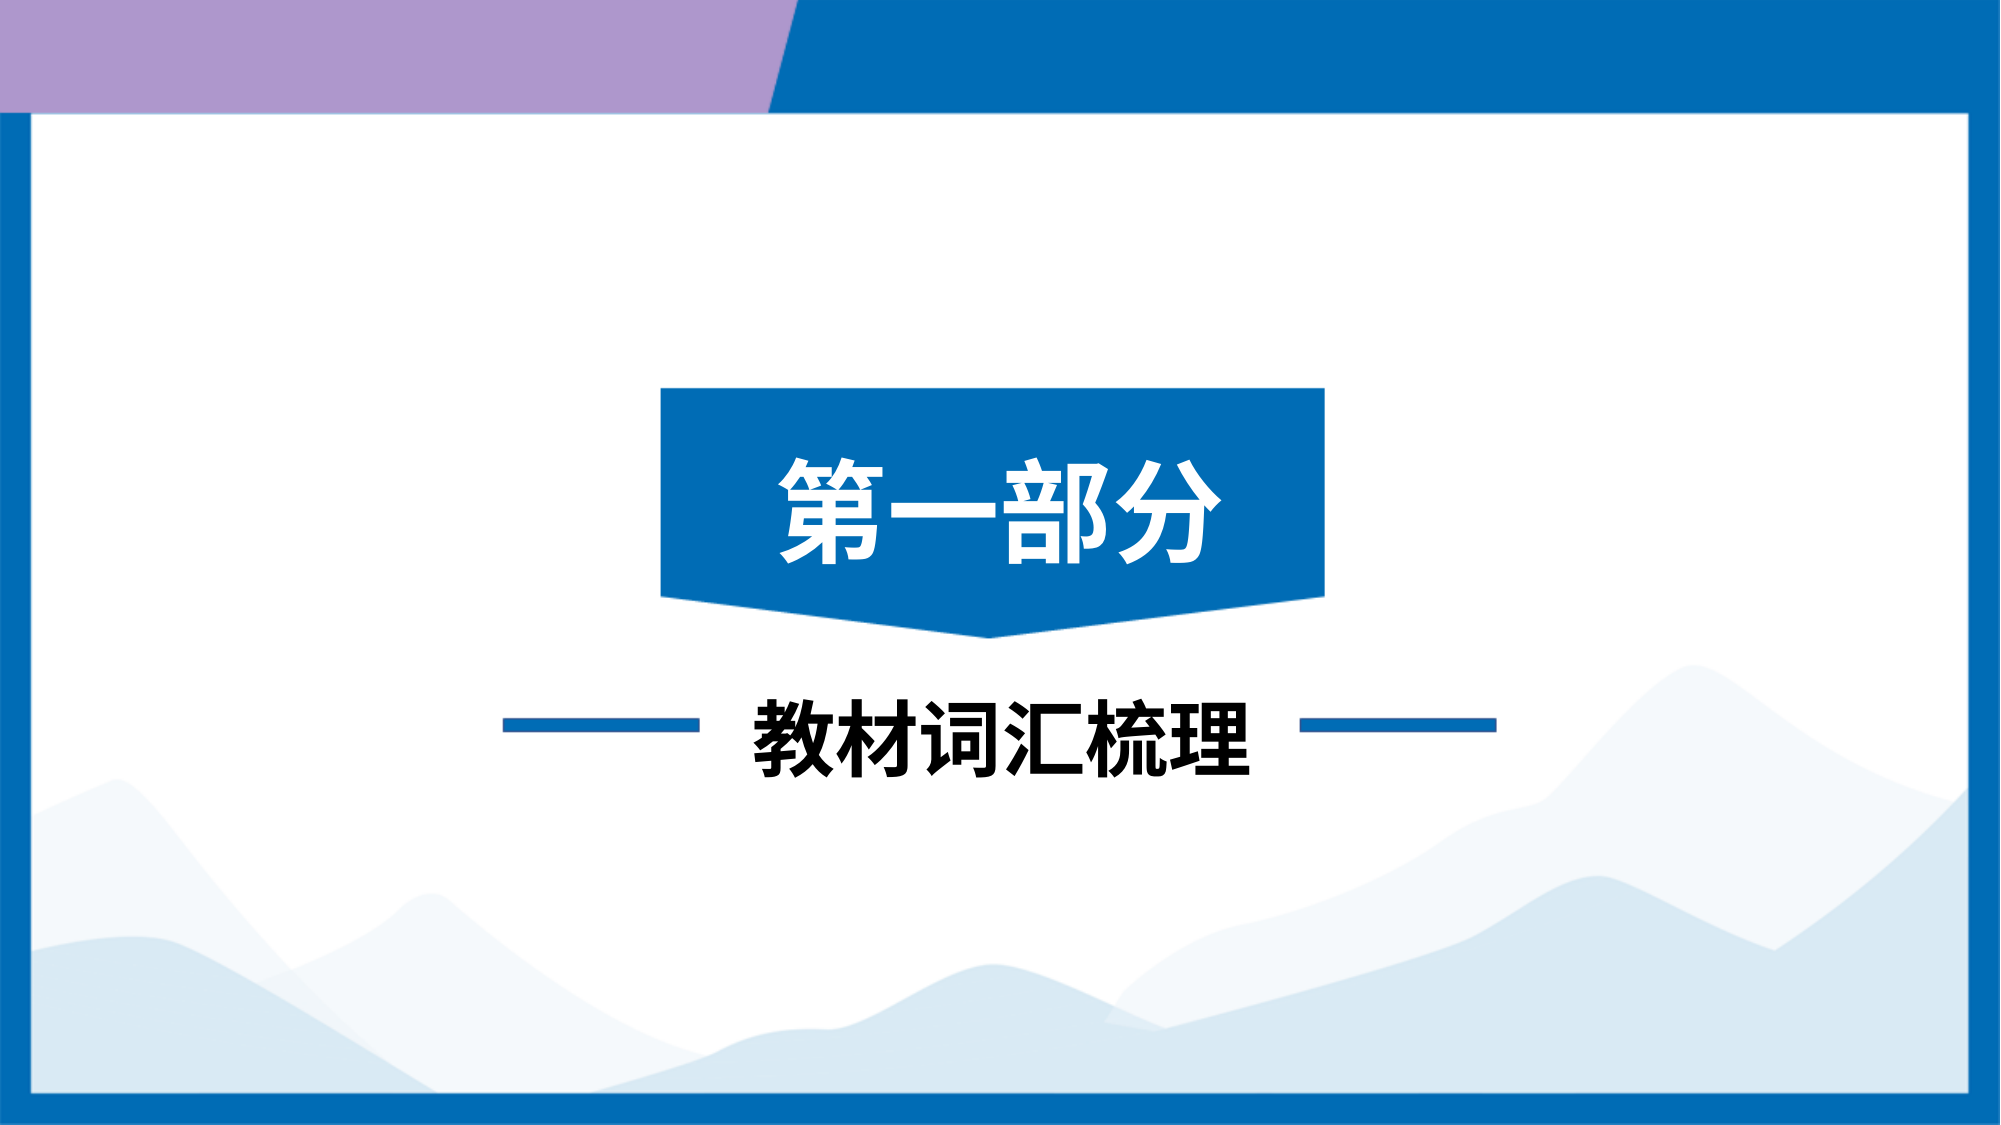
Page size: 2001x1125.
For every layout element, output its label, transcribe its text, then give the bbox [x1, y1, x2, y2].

text_box 教材词汇梳理 [700, 646, 1304, 788]
text_box 第一部分 [667, 391, 1332, 578]
picture [0, 0, 2000, 1125]
